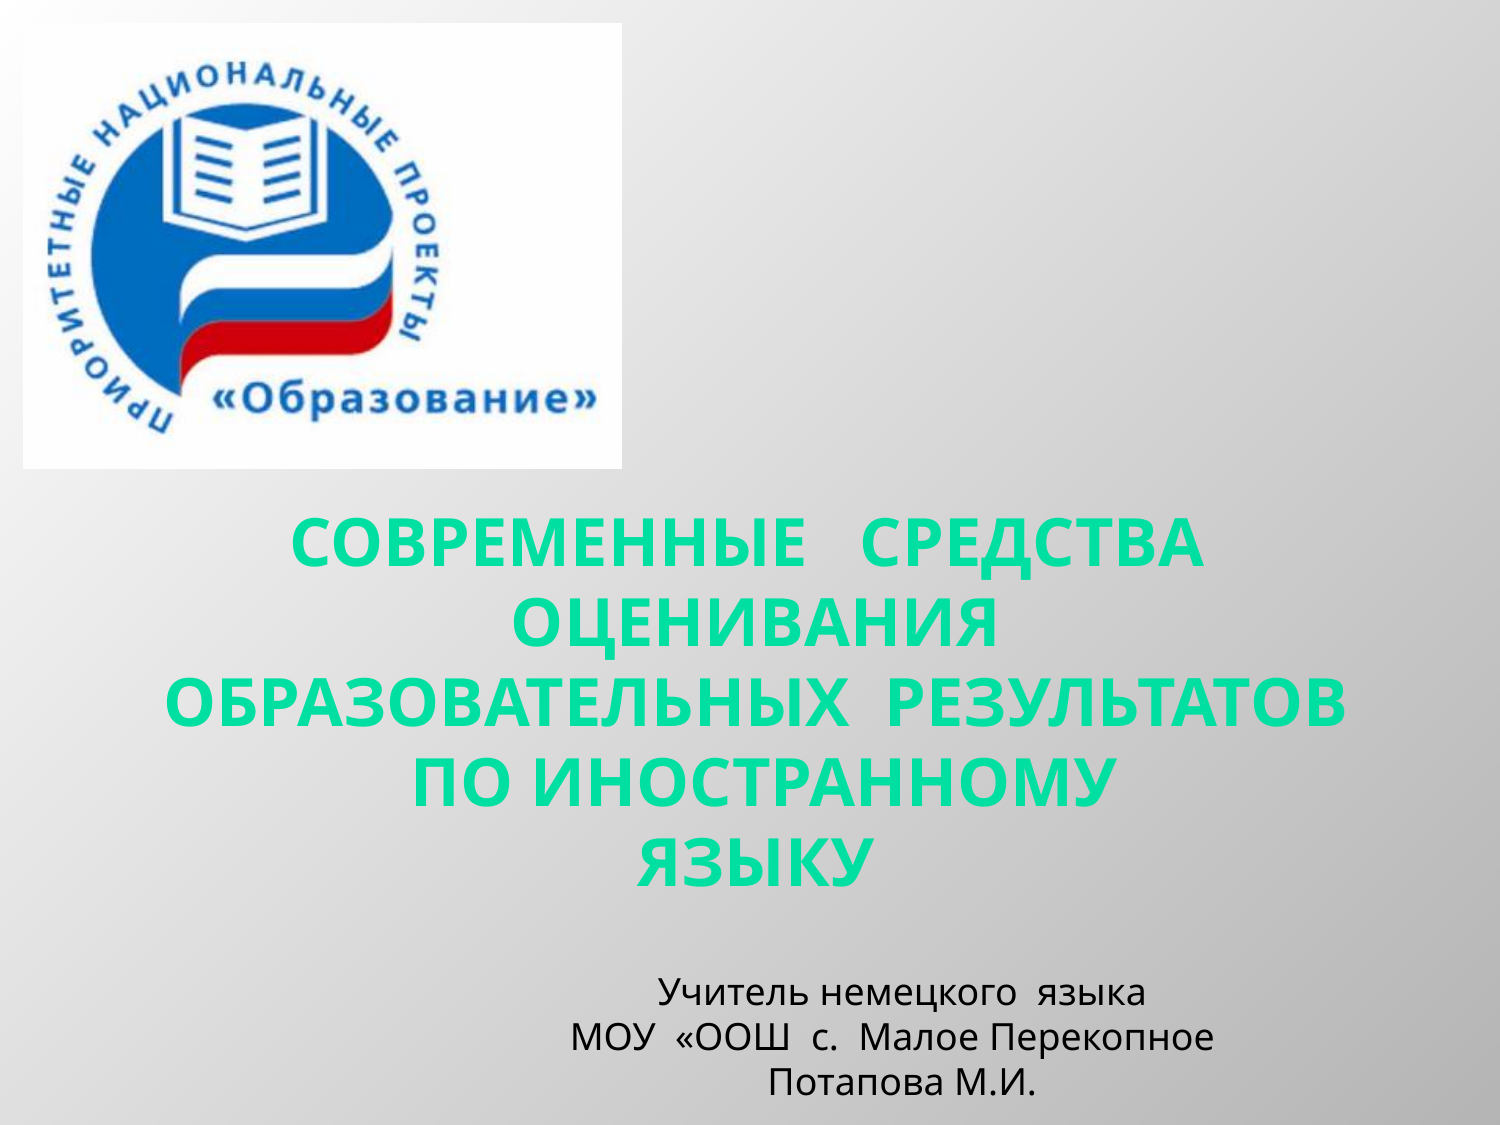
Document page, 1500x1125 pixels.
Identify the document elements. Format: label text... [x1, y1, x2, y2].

text_box Учитель немецкого языка МОУ «ООШ с. Малое Перекопное Потапова М.И. [539, 960, 1266, 1111]
picture [23, 23, 622, 469]
text_box Современные средства оценивания Образовательных результатов по иностранному языку [46, 492, 1465, 907]
